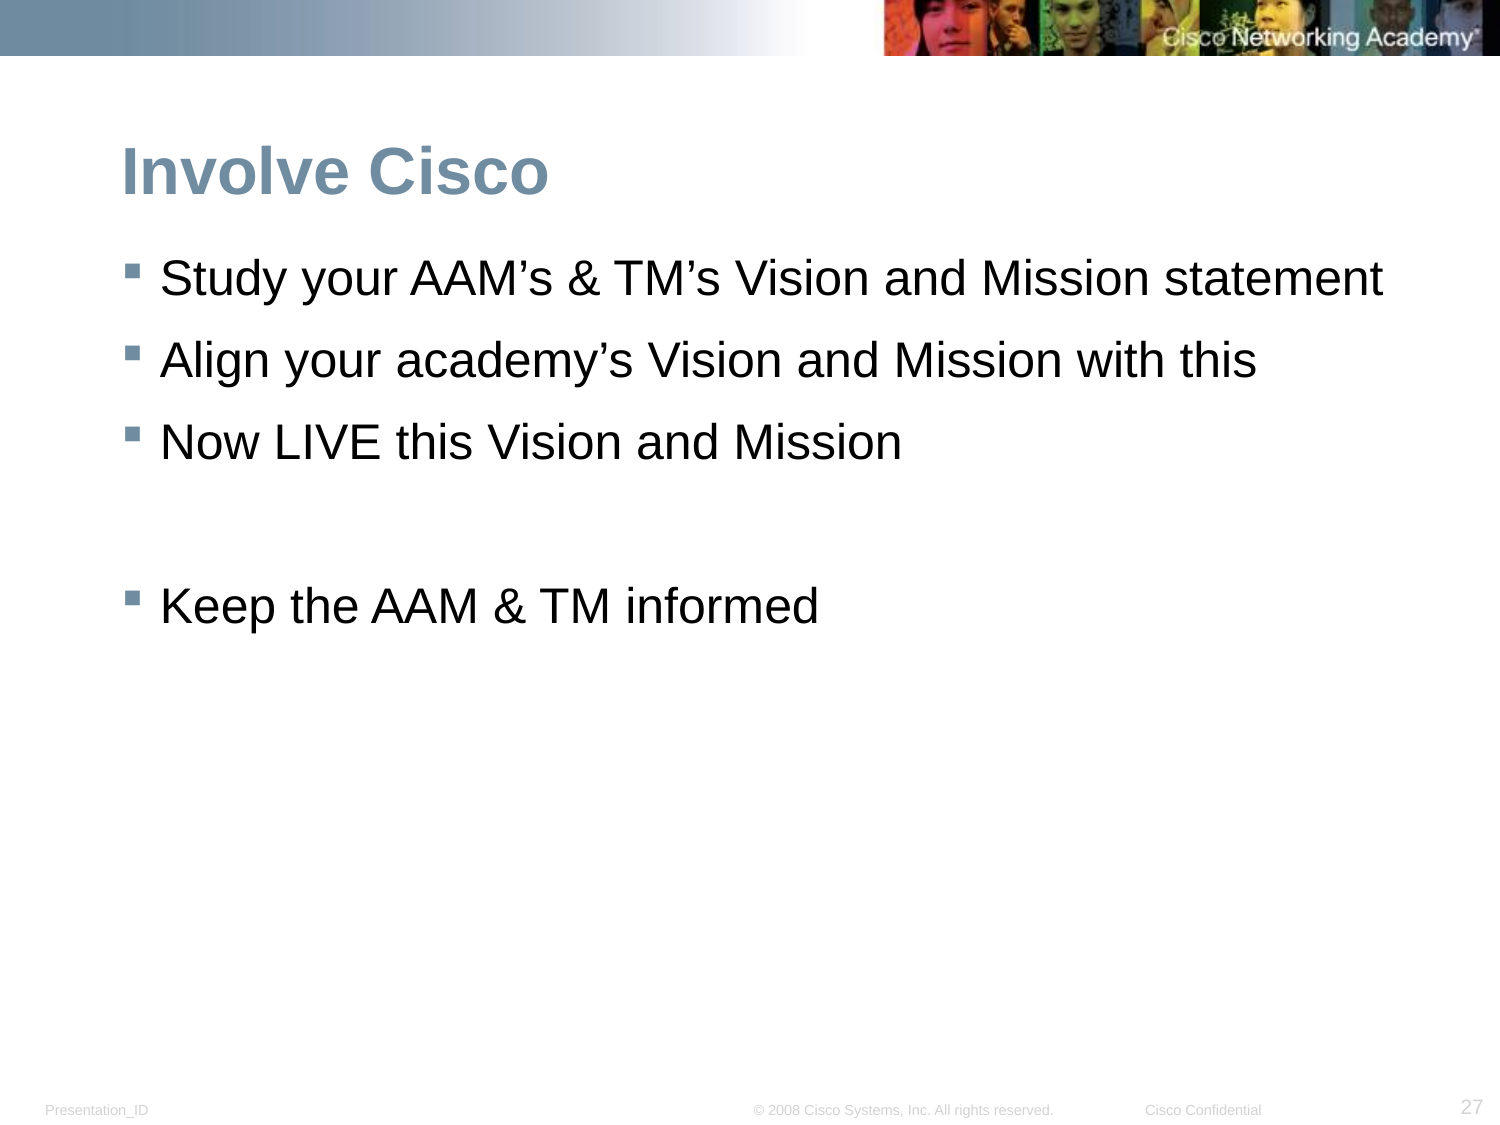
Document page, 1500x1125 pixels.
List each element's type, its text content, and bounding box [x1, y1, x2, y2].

title Involve Cisco [107, 77, 1444, 216]
picture [0, 0, 1500, 56]
list Study your AAM’s & TM’s Vision and Mission statement Align your academy’s Vision and Mission with this Now LIVE this Vision and Mission Keep the AAM & TM informed [107, 243, 1411, 1071]
